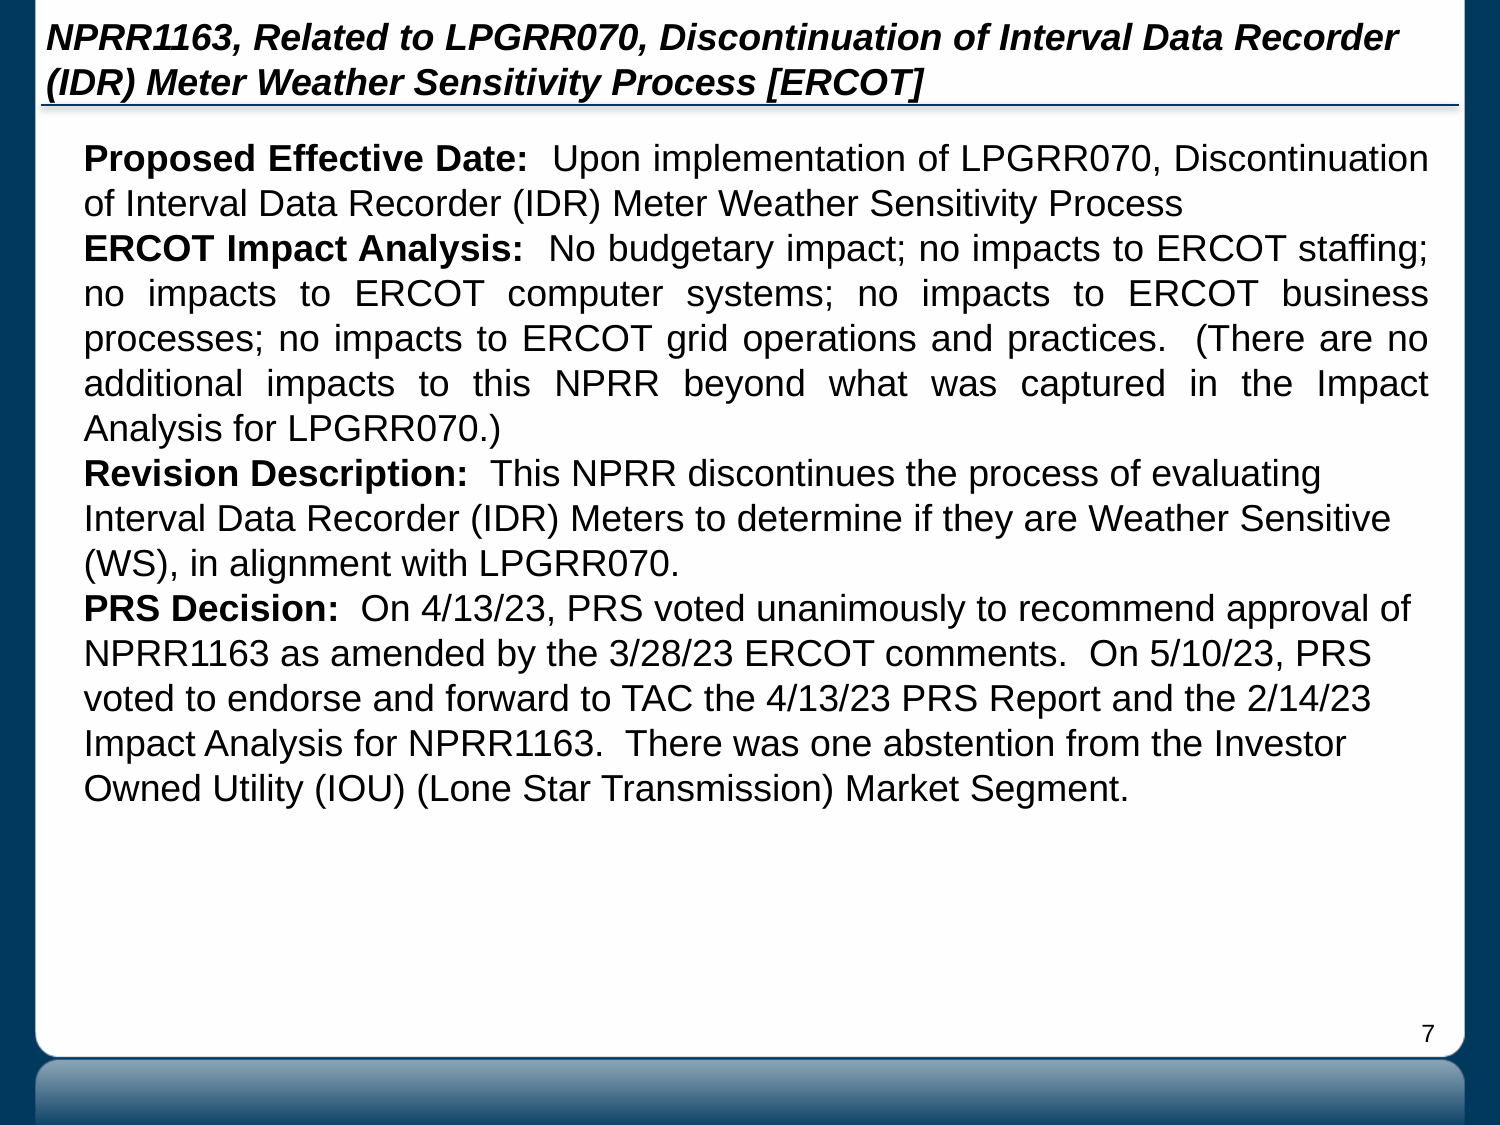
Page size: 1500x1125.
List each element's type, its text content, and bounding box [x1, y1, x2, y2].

picture [35, 0, 1465, 1125]
text_box Proposed Effective Date: Upon implementation of LPGRR070, Discontinuation of Interval Data Recorder (IDR) Meter Weather Sensitivity Process ERCOT Impact Analysis: No budgetary impact; no impacts to ERCOT staffing; no impacts to ERCOT computer systems; no impacts to ERCOT business processes; no impacts to ERCOT grid operations and practices. (There are no additional impacts to this NPRR beyond what was captured in the Impact Analysis for LPGRR070.) Revision Description: This NPRR discontinues the process of evaluating Interval Data Recorder (IDR) Meters to determine if they are Weather Sensitive (WS), in alignment with LPGRR070. PRS Decision: On 4/13/23, PRS voted unanimously to recommend approval of NPRR1163 as amended by the 3/28/23 ERCOT comments. On 5/10/23, PRS voted to endorse and forward to TAC the 4/13/23 PRS Report and the 2/14/23 Impact Analysis for NPRR1163. There was one abstention from the Investor Owned Utility (IOU) (Lone Star Transmission) Market Segment. [31, 126, 1444, 817]
title NPRR1163, Related to LPGRR070, Discontinuation of Interval Data Recorder (IDR) Meter Weather Sensitivity Process [ERCOT] [31, 20, 1464, 97]
